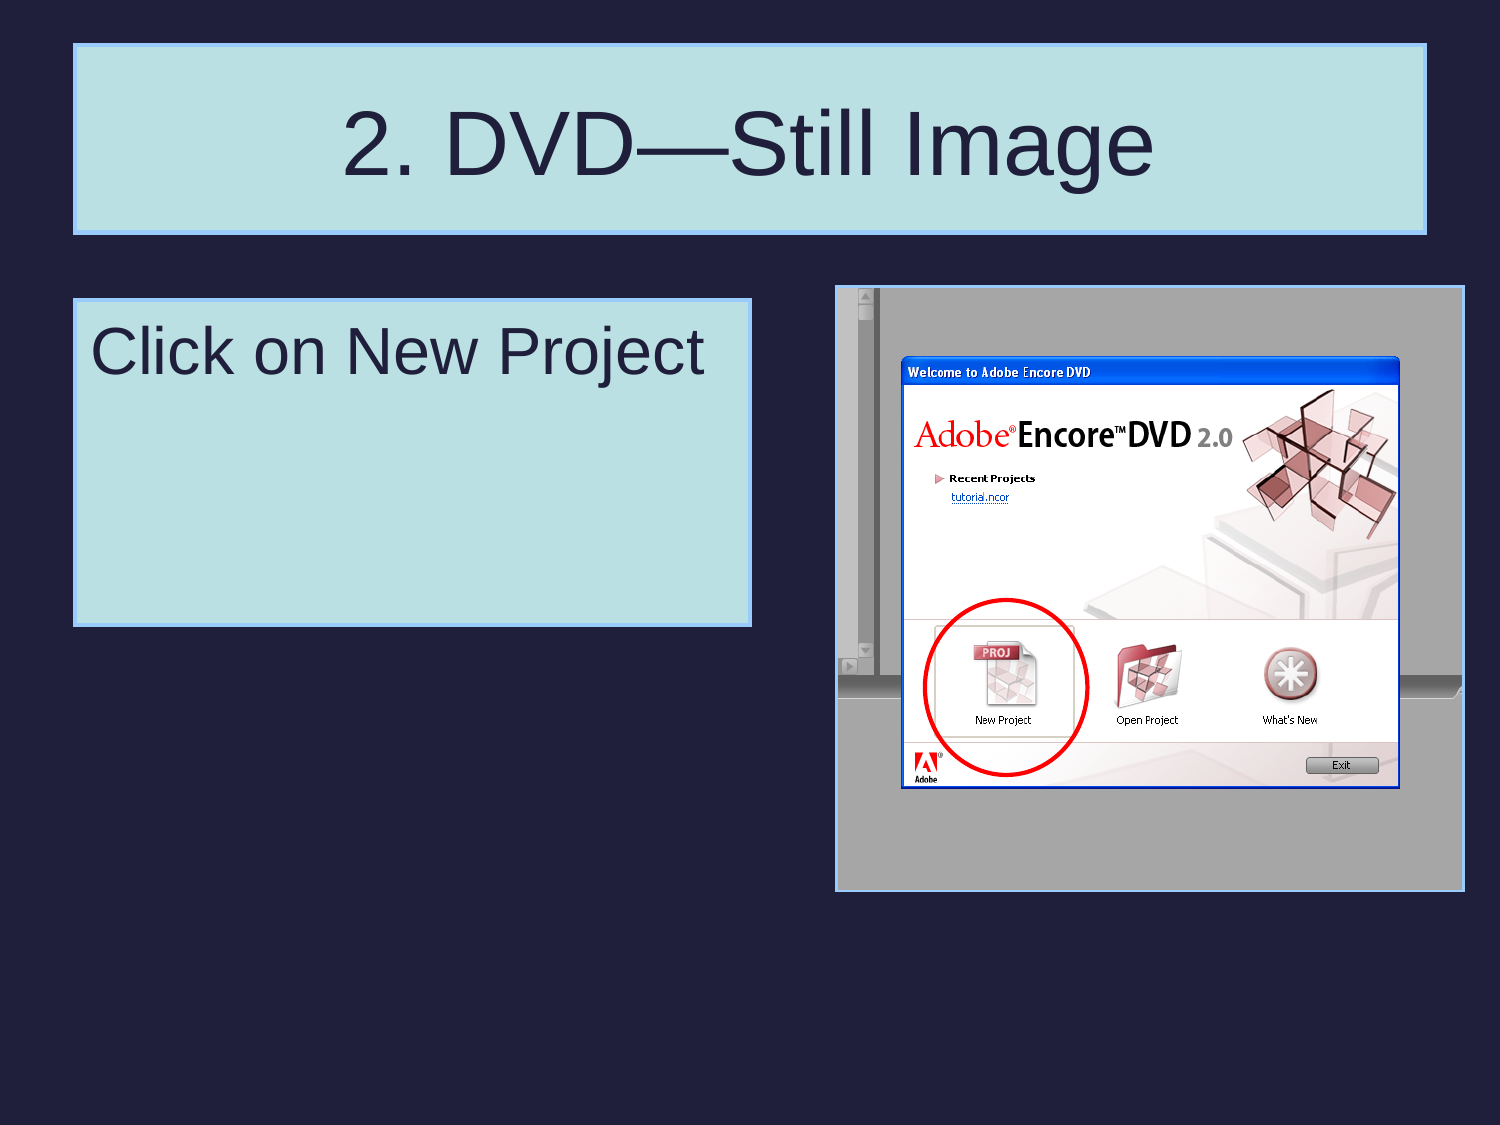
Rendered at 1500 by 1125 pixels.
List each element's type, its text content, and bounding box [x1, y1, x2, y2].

picture [837, 287, 1463, 891]
list Click on New Project [74, 299, 751, 626]
title 2. DVD—Still Image [74, 44, 1426, 233]
